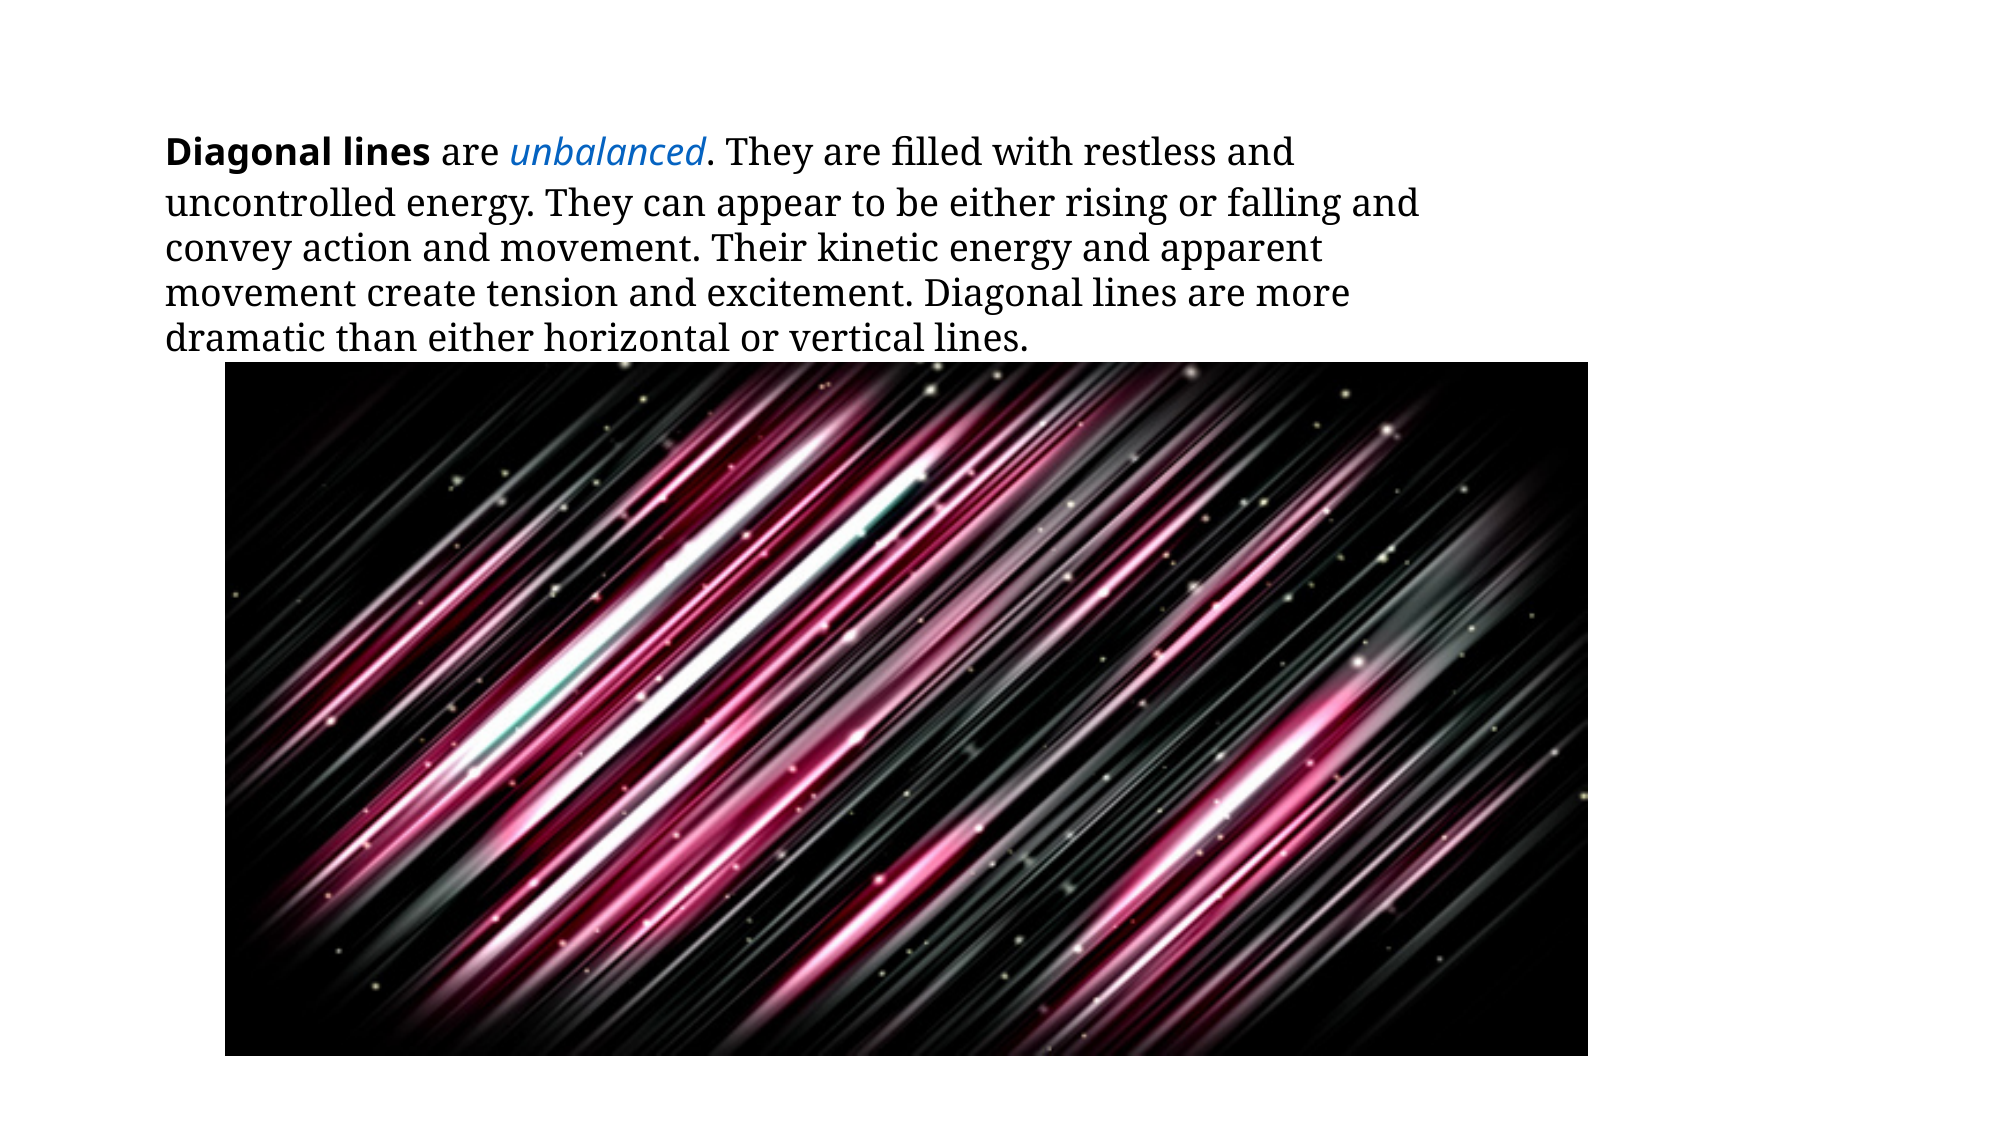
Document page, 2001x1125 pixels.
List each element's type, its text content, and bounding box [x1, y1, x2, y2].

picture [224, 362, 1588, 1056]
text_box Diagonal lines are unbalanced. They are filled with restless and uncontrolled energy. They can appear to be either rising or falling and convey action and movement. Their kinetic energy and apparent movement create tension and excitement. Diagonal lines are more dramatic than either horizontal or vertical lines. [149, 120, 1500, 367]
